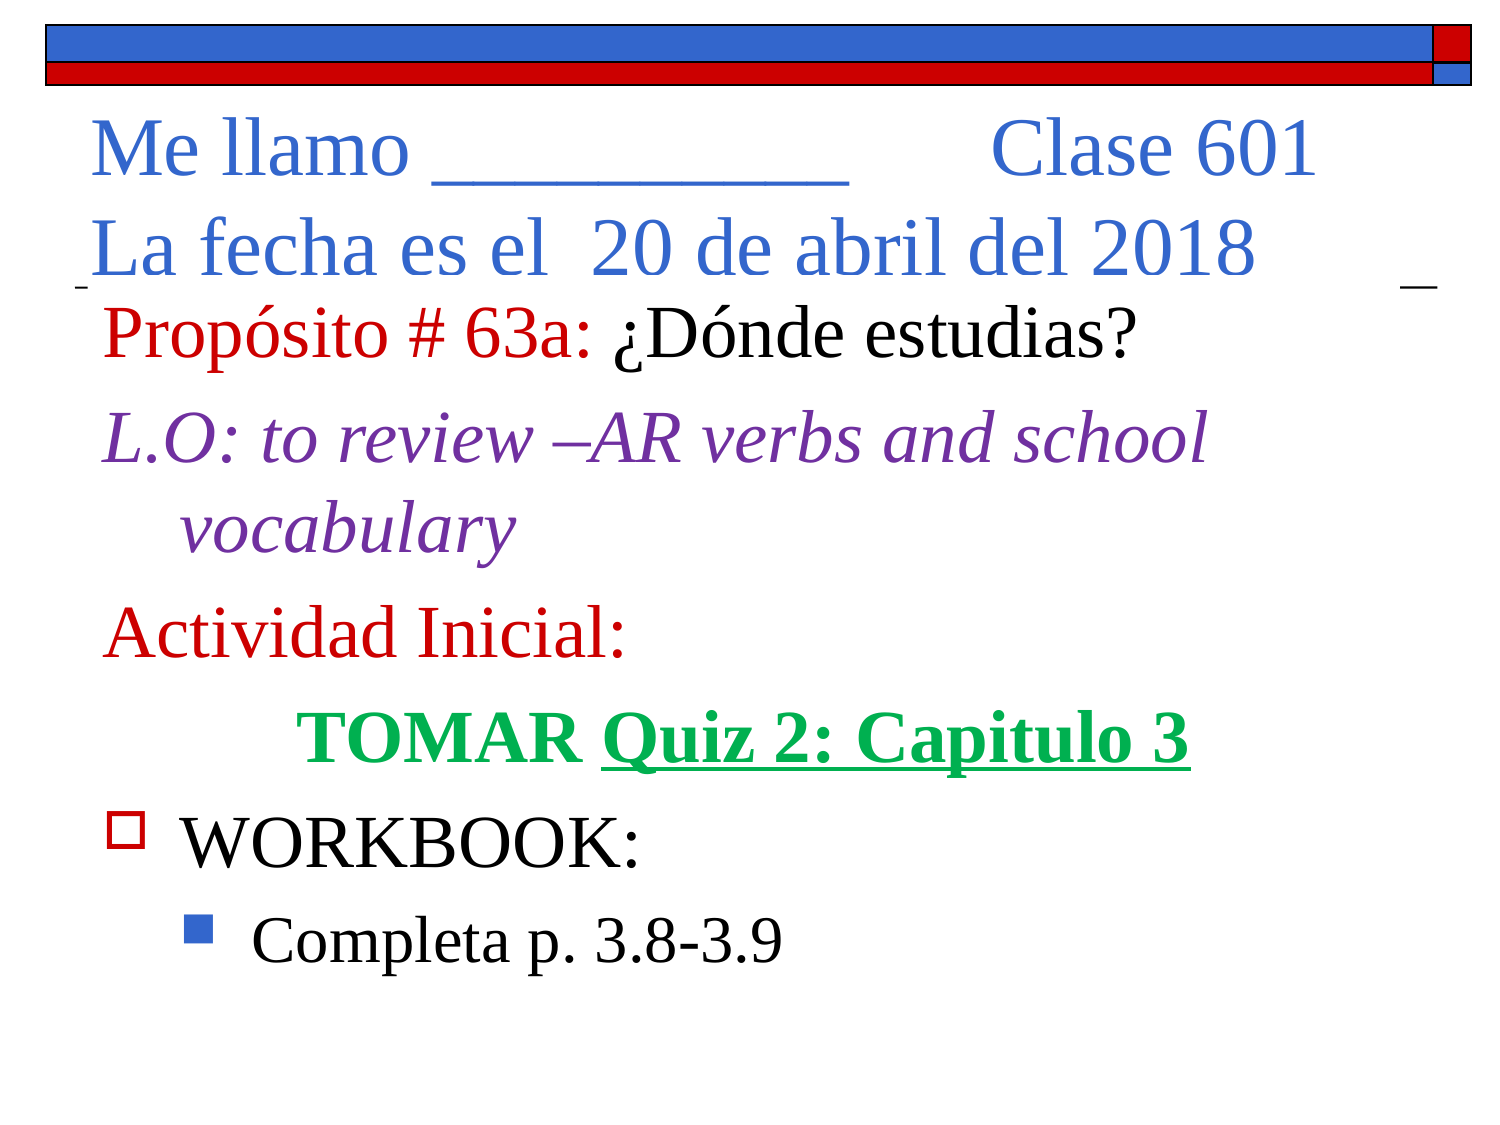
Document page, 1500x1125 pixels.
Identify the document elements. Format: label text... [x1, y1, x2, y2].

list Propósito # 63a: ¿Dónde estudias? L.O: to review –AR verbs and school vocabulary Actividad Inicial: TOMAR Quiz 2: Capitulo 3 WORKBOOK: Completa p. 3.8-3.9 [87, 275, 1400, 1038]
title Me llamo __________ Clase 601 La fecha es el 20 de abril del 2018 [75, 112, 1500, 300]
